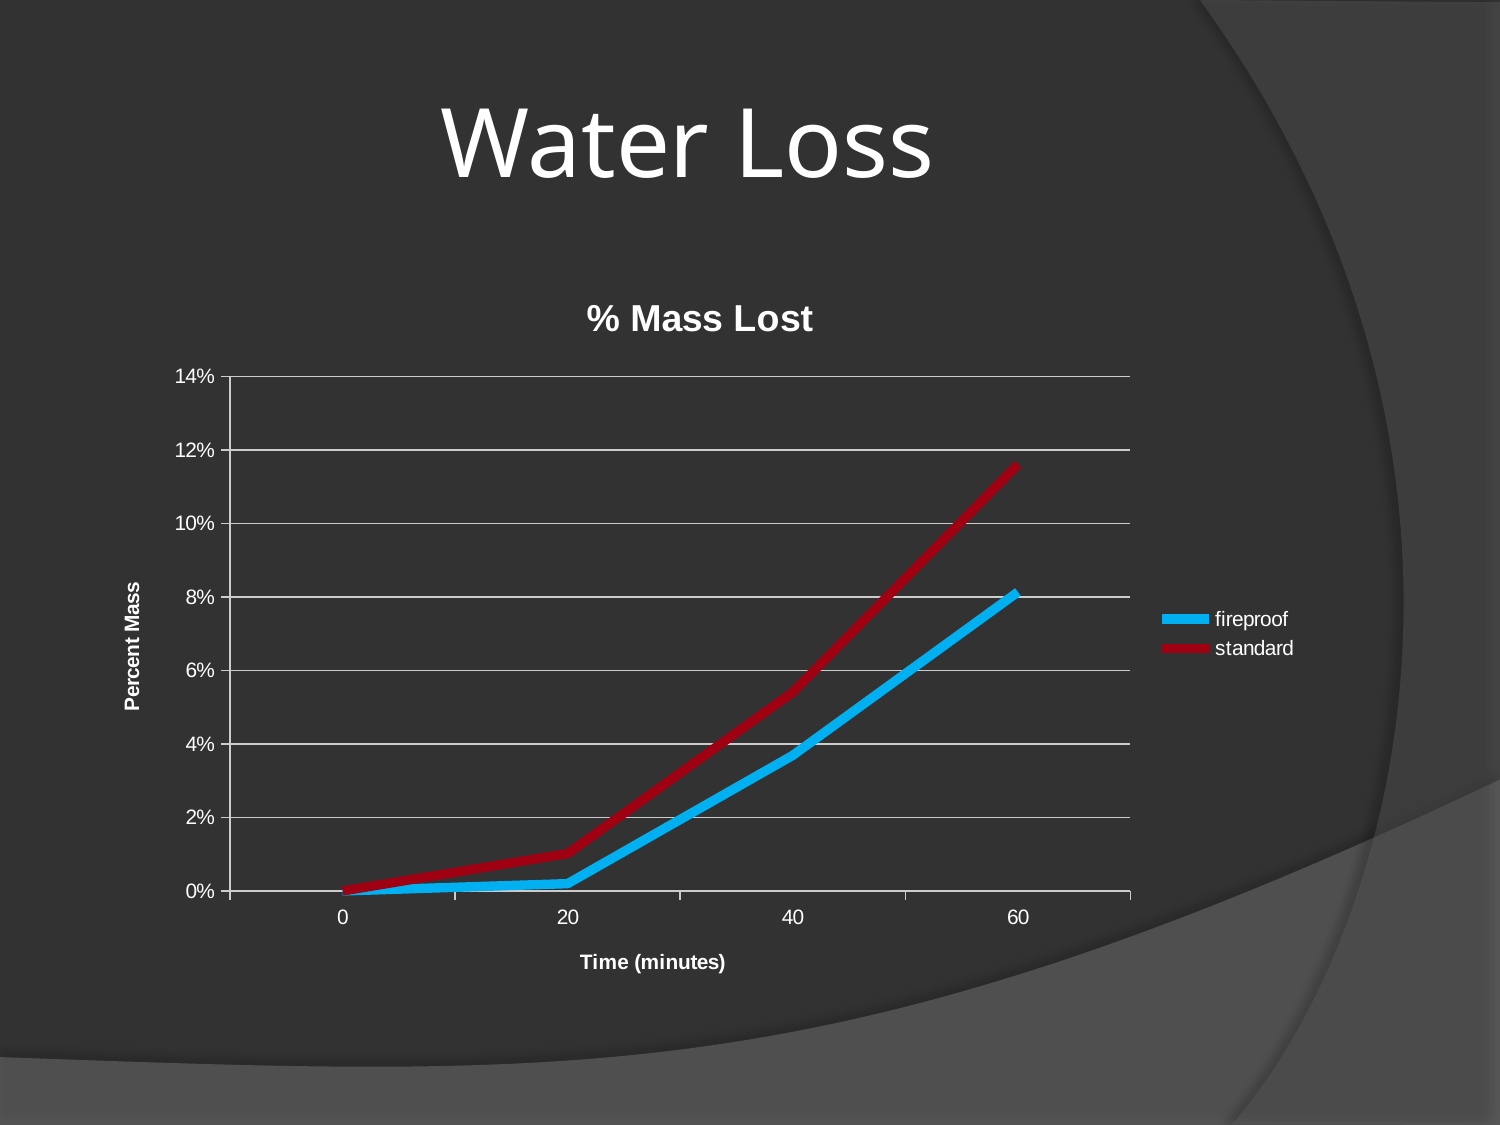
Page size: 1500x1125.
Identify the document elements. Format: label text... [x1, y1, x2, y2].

title Water Loss [75, 45, 1300, 233]
chart [87, 262, 1313, 1006]
